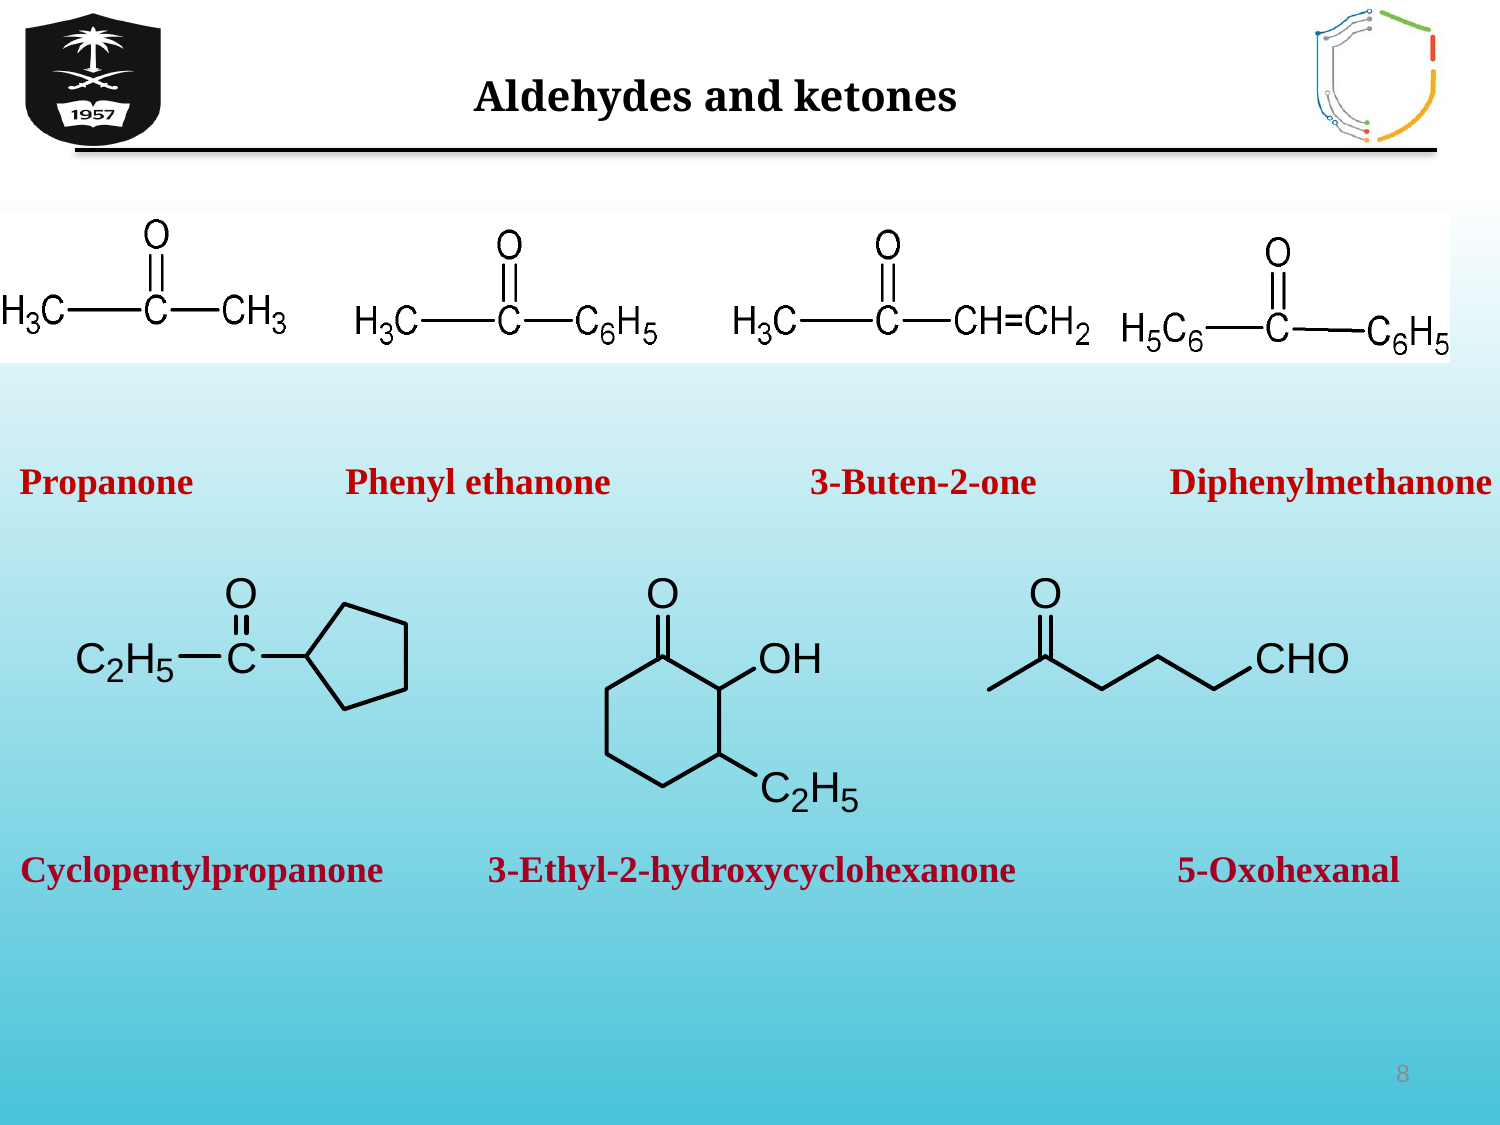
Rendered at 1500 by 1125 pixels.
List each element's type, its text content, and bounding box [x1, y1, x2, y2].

text_box Aldehydes and ketones [458, 62, 973, 128]
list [74, 574, 1351, 813]
picture [1287, 0, 1463, 165]
text_box Cyclopentylpropanone 3-Ethyl-2-hydroxycyclohexanone 5-Oxohexanal [5, 837, 1417, 898]
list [0, 212, 1451, 363]
slide_number 8 [1074, 1042, 1425, 1103]
picture [24, 12, 163, 151]
text_box Propanone Phenyl ethanone 3-Buten-2-one Diphenylmethanone [4, 449, 1500, 510]
